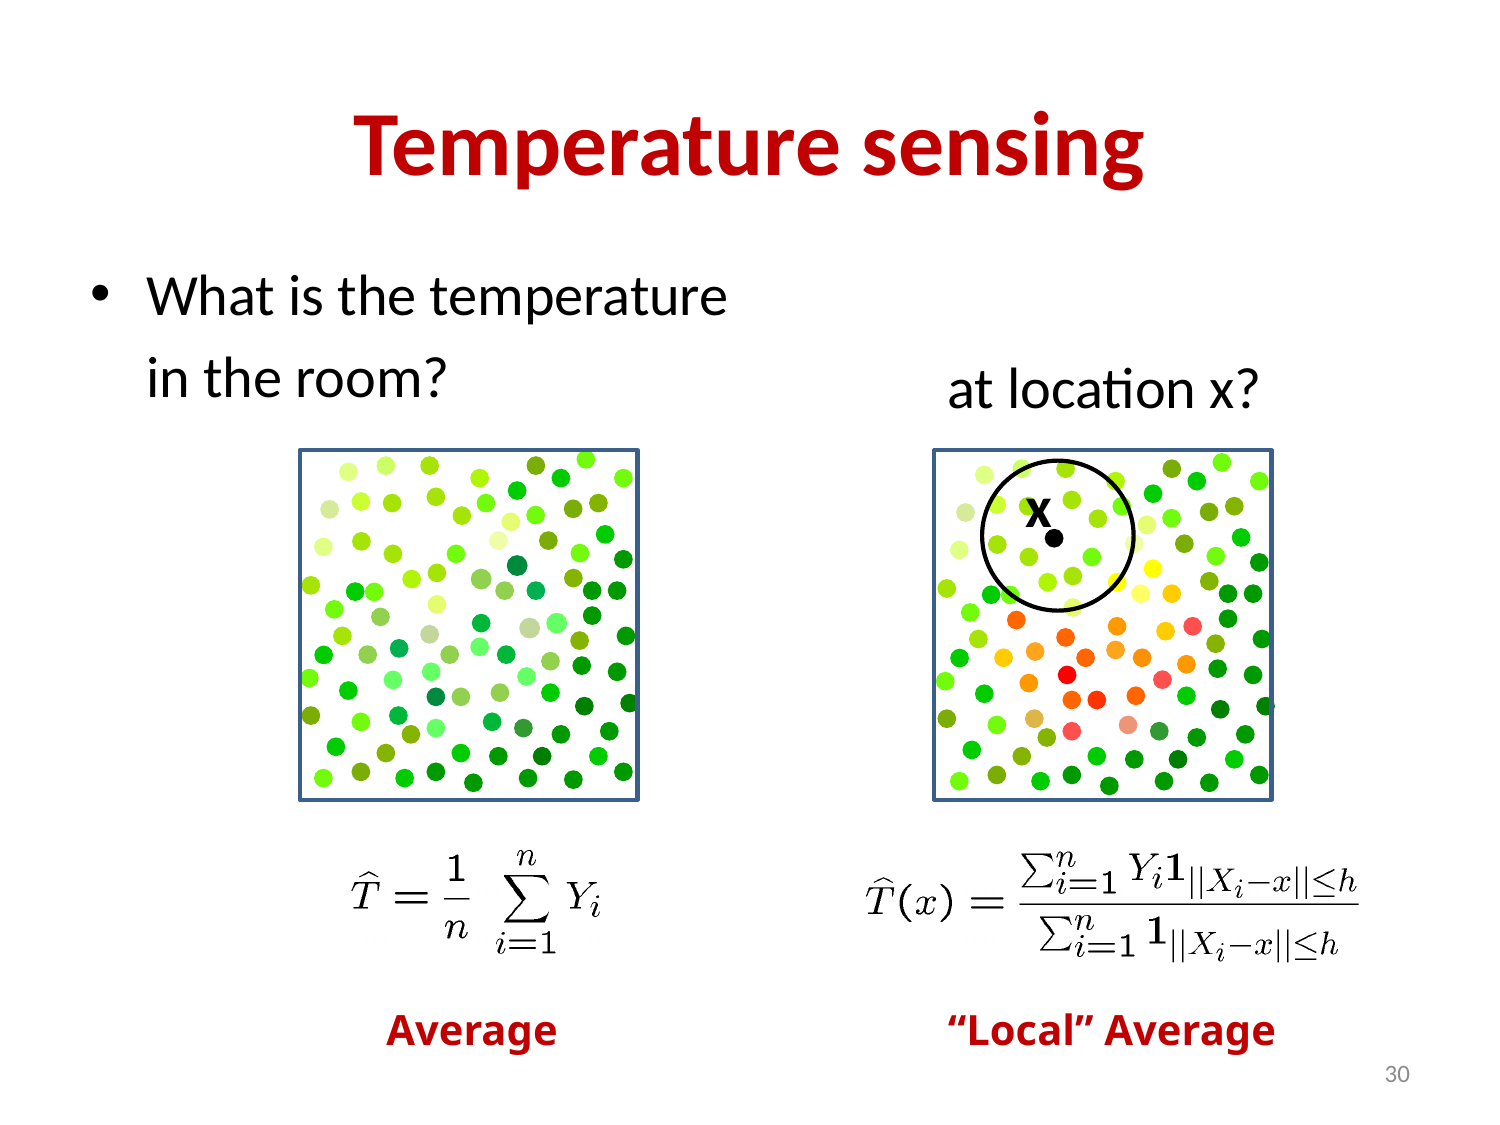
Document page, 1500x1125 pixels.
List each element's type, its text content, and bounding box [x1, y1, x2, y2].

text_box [933, 449, 1276, 801]
picture [349, 849, 600, 955]
picture [865, 850, 1359, 963]
slide_number 30 [1074, 1042, 1425, 1103]
text_box “Local” Average [933, 996, 1291, 1062]
list What is the temperature in the room? [75, 249, 1425, 993]
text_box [299, 449, 640, 793]
title Temperature sensing [75, 45, 1425, 233]
text_box Average [371, 996, 573, 1062]
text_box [981, 460, 1134, 611]
text_box at location x? [932, 342, 1278, 428]
